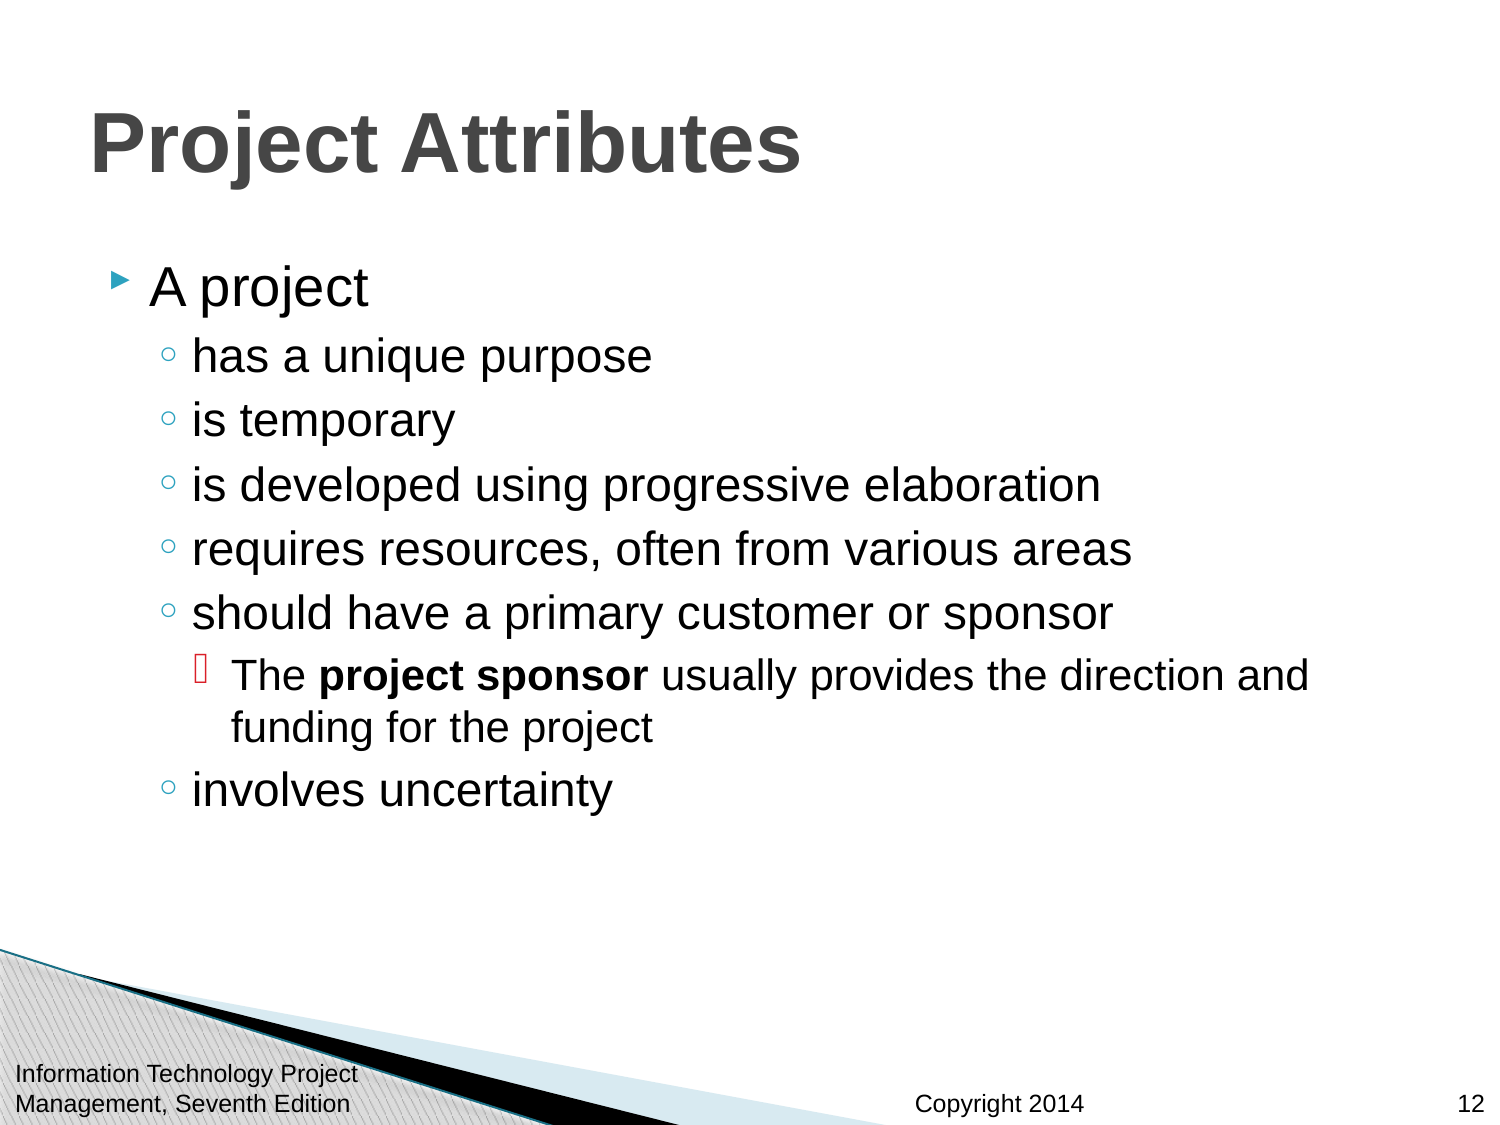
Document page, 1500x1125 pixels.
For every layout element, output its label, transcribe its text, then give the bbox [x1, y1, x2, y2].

title Project Attributes [75, 45, 1425, 233]
slide_number 12 [1408, 1065, 1500, 1125]
list A project has a unique purpose is temporary is developed using progressive elaboration requires resources, often from various areas should have a primary customer or sponsor The project sponsor usually provides the direction and funding for the project involves uncertainty [74, 242, 1426, 986]
footer Information Technology Project Management, Seventh Edition [0, 1065, 425, 1125]
